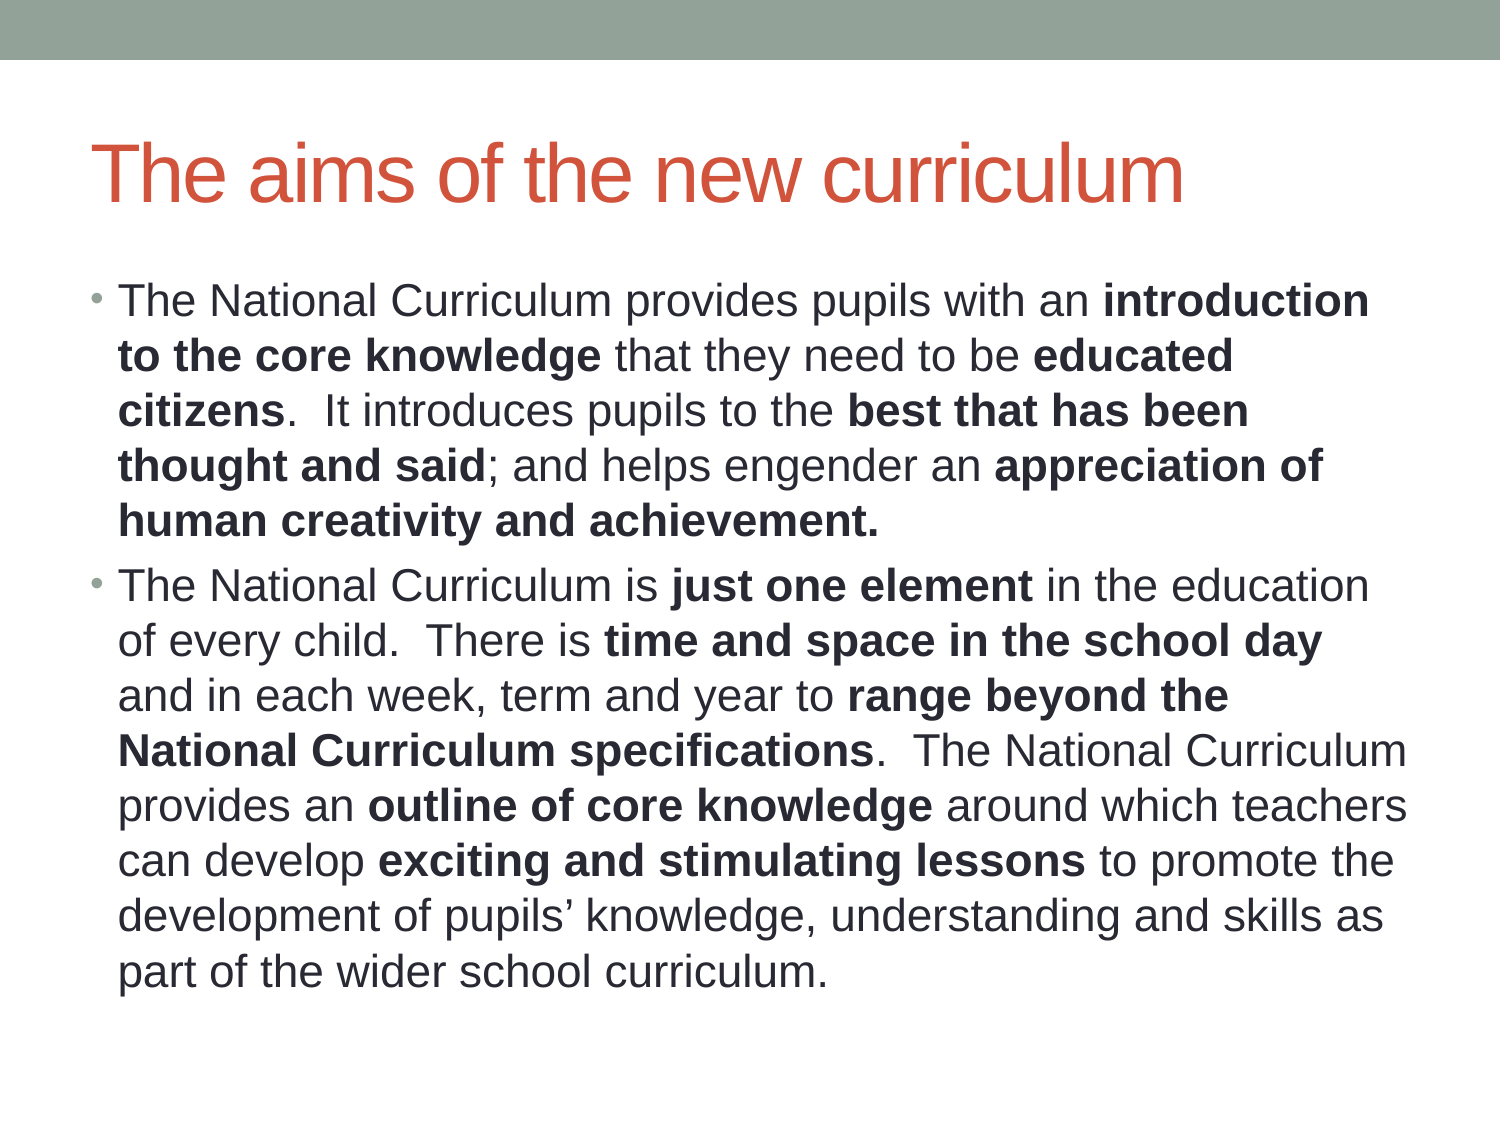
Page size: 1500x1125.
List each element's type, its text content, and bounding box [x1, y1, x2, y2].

title The aims of the new curriculum [75, 87, 1425, 250]
list The National Curriculum provides pupils with an introduction to the core knowledge that they need to be educated citizens. It introduces pupils to the best that has been thought and said; and helps engender an appreciation of human creativity and achievement. The National Curriculum is just one element in the education of every child. There is time and space in the school day and in each week, term and year to range beyond the National Curriculum specifications. The National Curriculum provides an outline of core knowledge around which teachers can develop exciting and stimulating lessons to promote the development of pupils’ knowledge, understanding and skills as part of the wider school curriculum. [75, 262, 1425, 1063]
